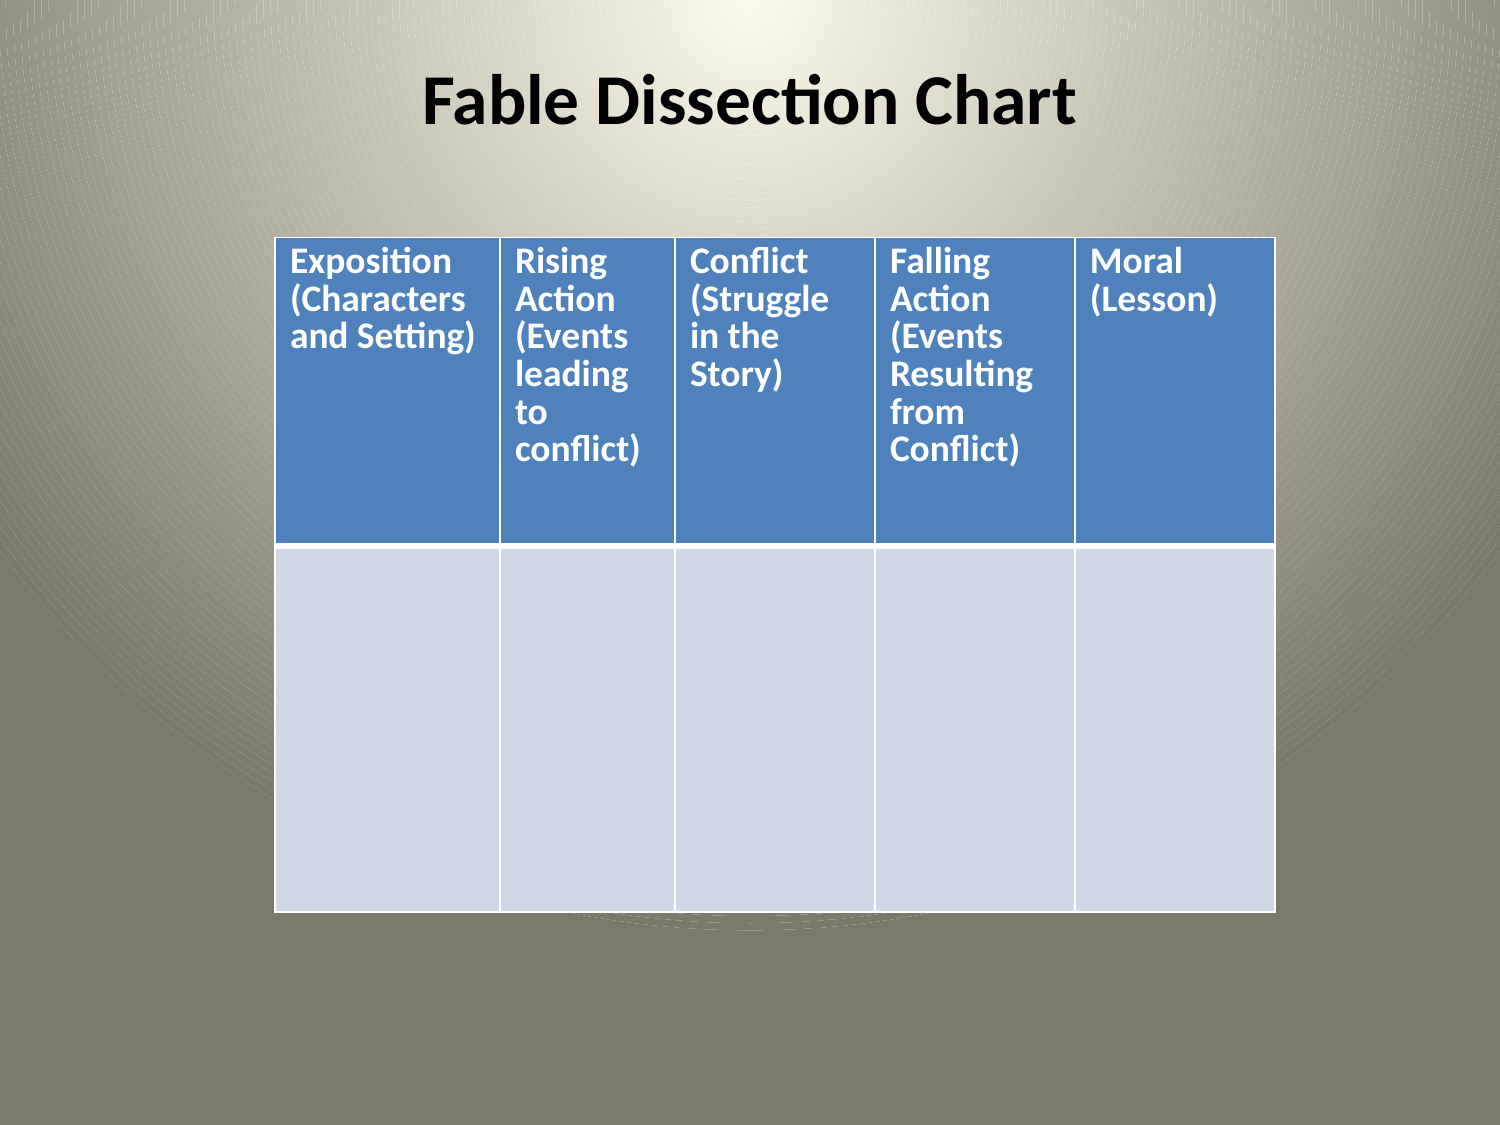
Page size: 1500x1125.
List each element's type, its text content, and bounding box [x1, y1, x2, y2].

table_header Conflict (Struggle in the Story) [676, 238, 874, 543]
table_header Rising Action (Events leading to conflict) [501, 238, 674, 543]
table_header Falling Action (Events Resulting from Conflict) [876, 238, 1074, 543]
table_header Moral (Lesson) [1076, 238, 1274, 543]
table_cell [276, 549, 499, 911]
list [75, 262, 1425, 1005]
table_cell [876, 549, 1074, 911]
table_cell [1076, 549, 1274, 911]
table_cell [676, 549, 874, 911]
title Fable Dissection Chart [75, 45, 1425, 233]
table_cell [501, 549, 674, 911]
table_header Exposition (Characters and Setting) [276, 238, 499, 543]
